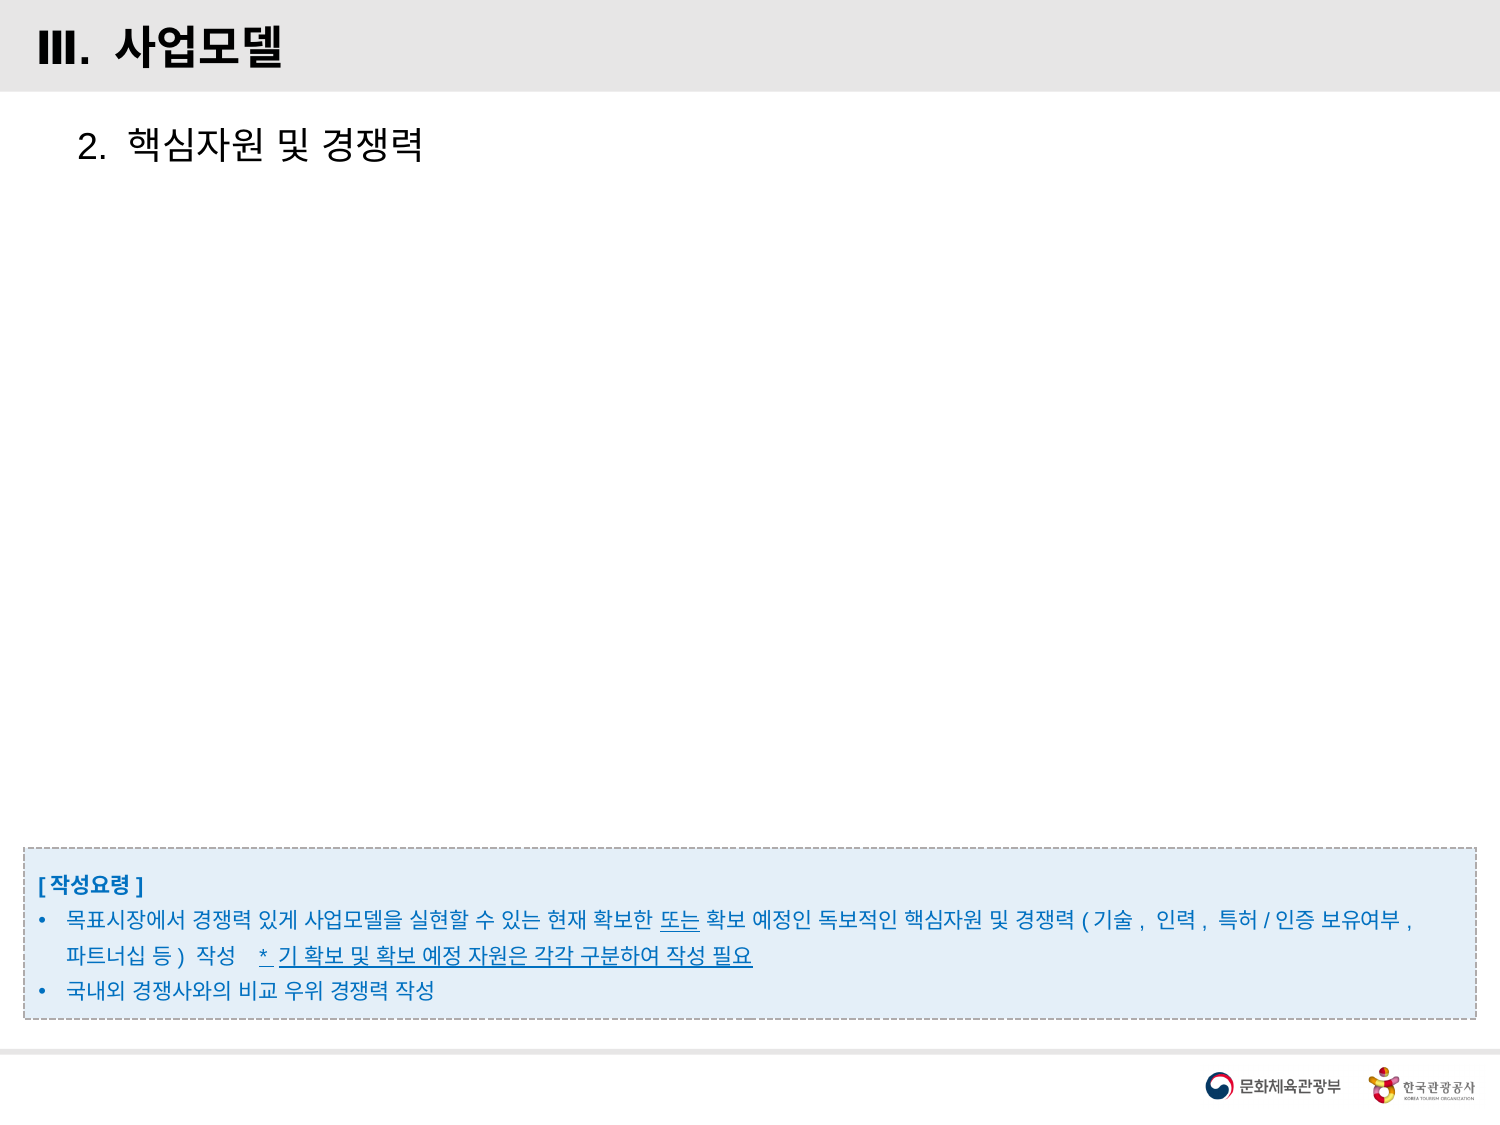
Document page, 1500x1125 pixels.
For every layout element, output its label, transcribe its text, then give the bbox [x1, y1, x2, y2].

text_box 2. 핵심자원 및 경쟁력 [61, 108, 1500, 181]
text_box Ⅲ. 사업모델 [0, 0, 1500, 93]
picture [1200, 1064, 1486, 1109]
text_box [작성요령] 목표시장에서 경쟁력 있게 사업모델을 실현할 수 있는 현재 확보한 또는 확보 예정인 독보적인 핵심자원 및 경쟁력(기술, 인력, 특허/인증 보유여부, 파트너십 등) 작성 * 기 확보 및 확보 예정 자원은 각각 구분하여 작성 필요 국내외 경쟁사와의 비교 우위 경쟁력 작성 [23, 847, 1477, 1020]
